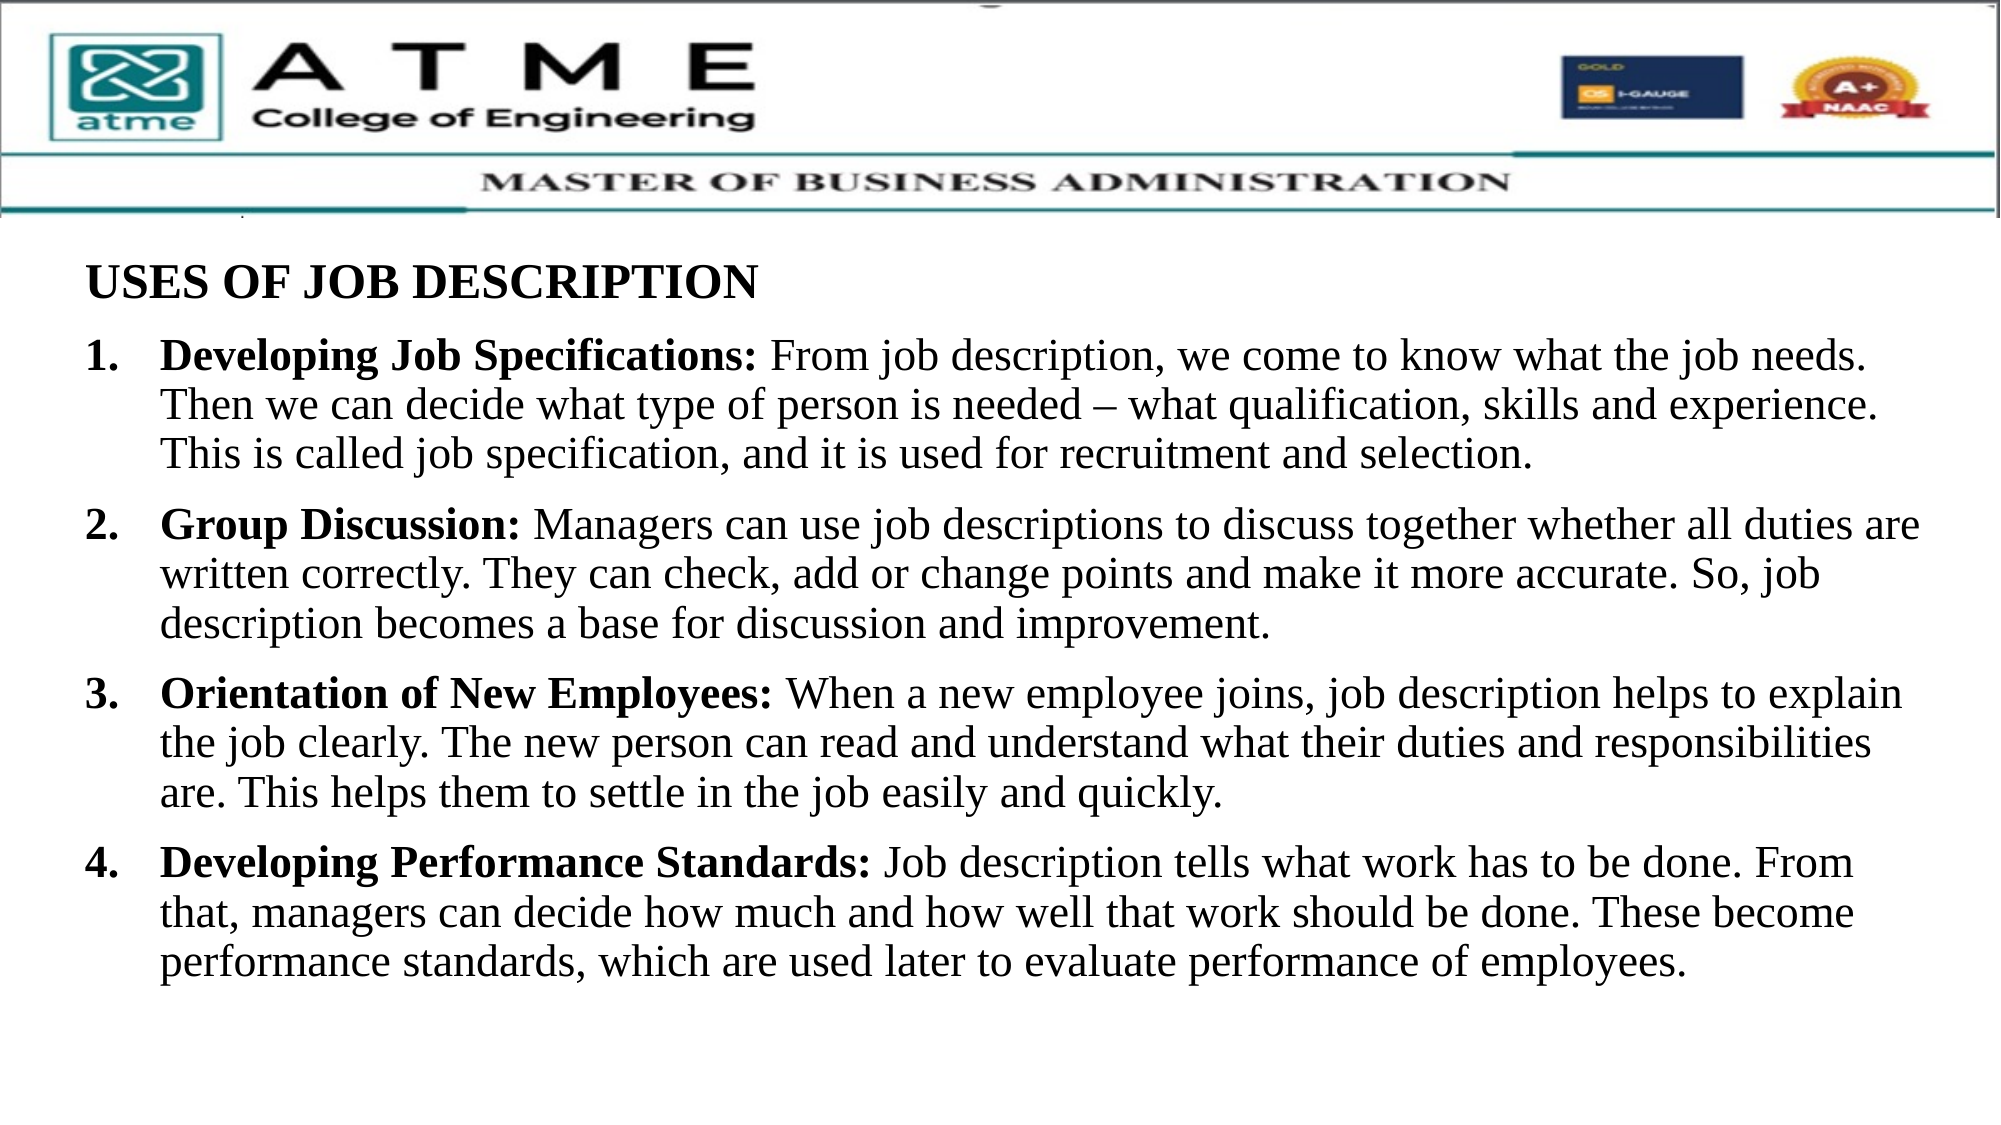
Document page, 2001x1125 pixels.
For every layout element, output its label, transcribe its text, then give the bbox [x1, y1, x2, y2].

list USES OF JOB DESCRIPTION Developing Job Specifications: From job description, we come to know what the job needs. Then we can decide what type of person is needed – what qualification, skills and experience. This is called job specification, and it is used for recruitment and selection. Group Discussion: Managers can use job descriptions to discuss together whether all duties are written correctly. They can check, add or change points and make it more accurate. So, job description becomes a base for discussion and improvement. Orientation of New Employees: When a new employee joins, job description helps to explain the job clearly. The new person can read and understand what their duties and responsibilities are. This helps them to settle in the job easily and quickly. Developing Performance Standards: Job description tells what work has to be done. From that, managers can decide how much and how well that work should be done. These become performance standards, which are used later to evaluate performance of employees. [69, 248, 1954, 1125]
picture [0, 0, 2000, 218]
